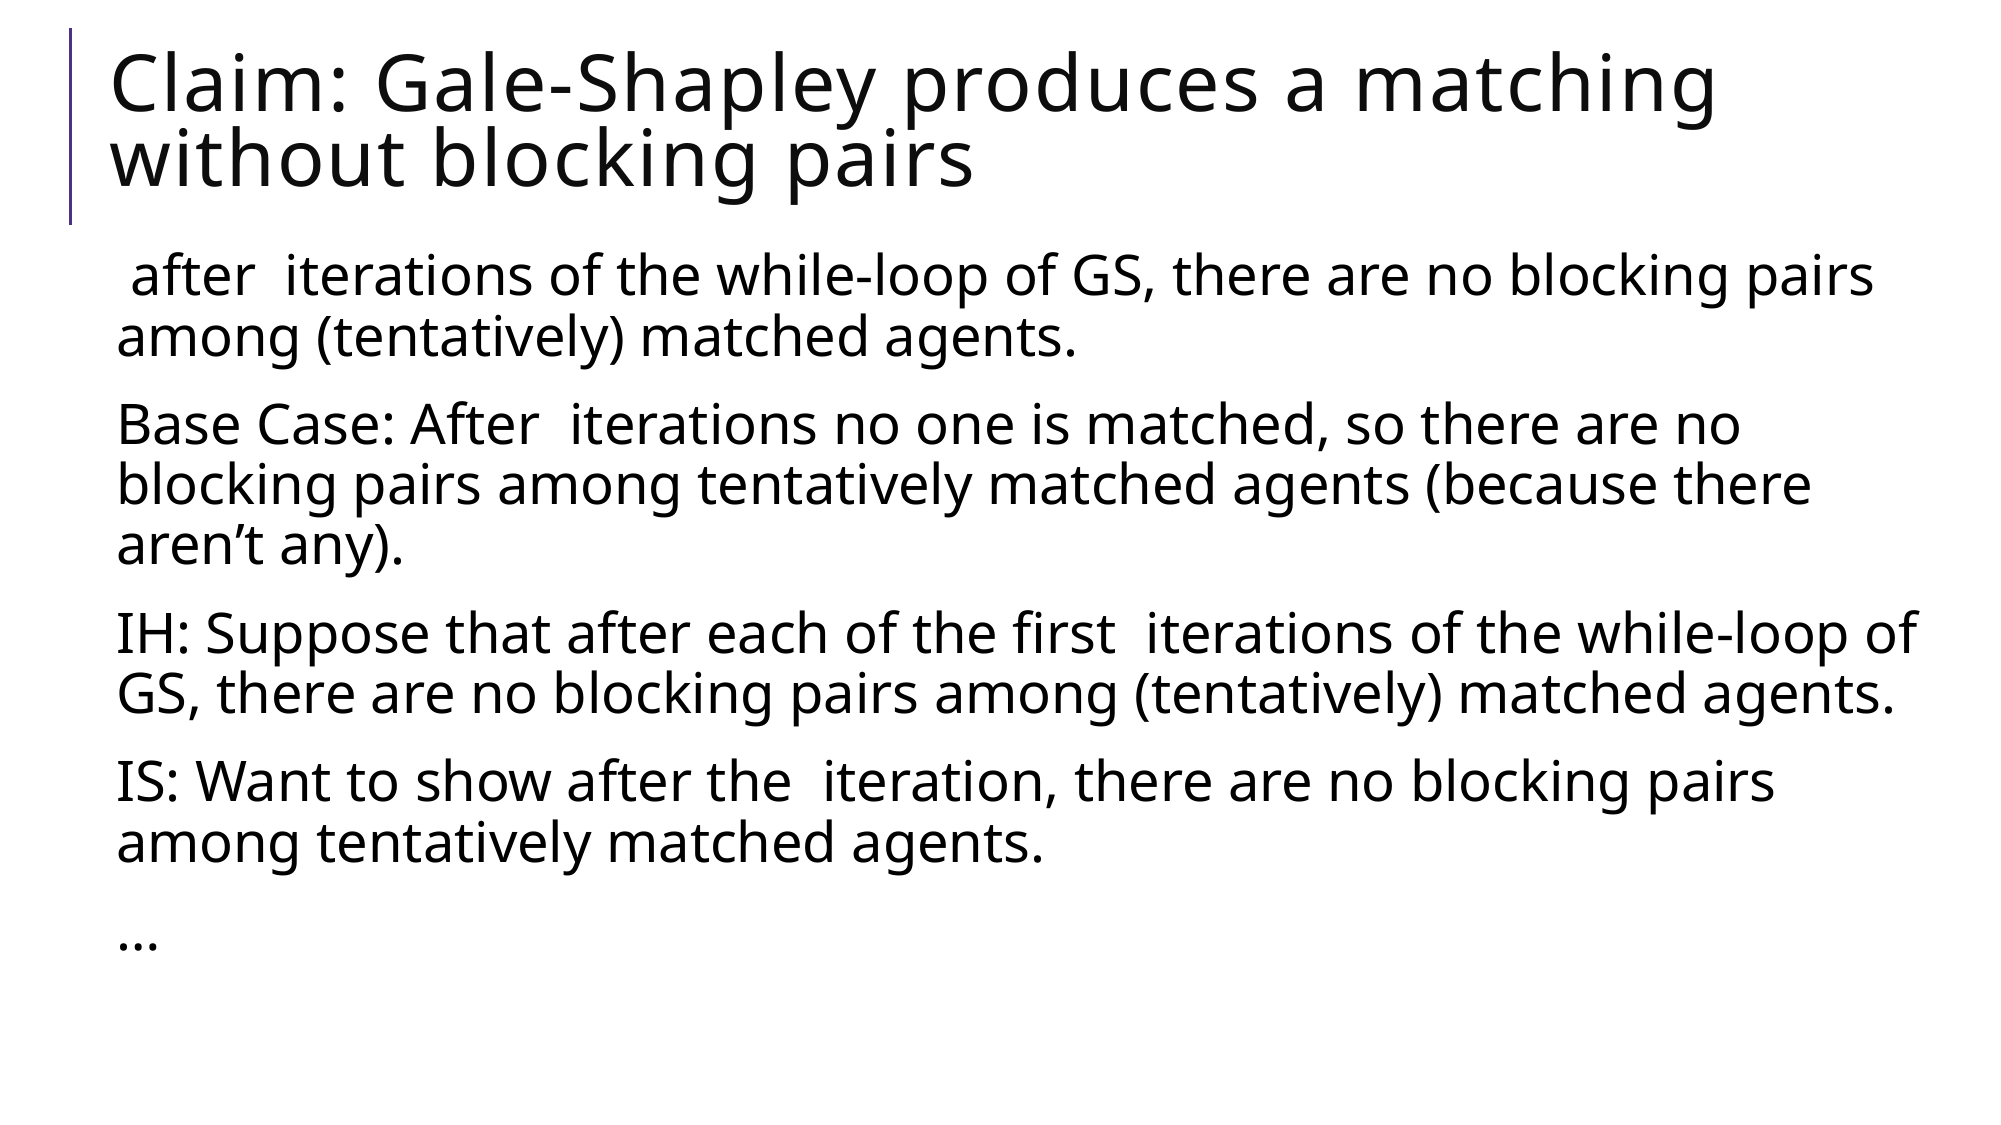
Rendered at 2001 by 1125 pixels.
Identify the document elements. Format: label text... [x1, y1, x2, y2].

title Claim: Gale-Shapley produces a matching without blocking pairs [94, 43, 1930, 210]
